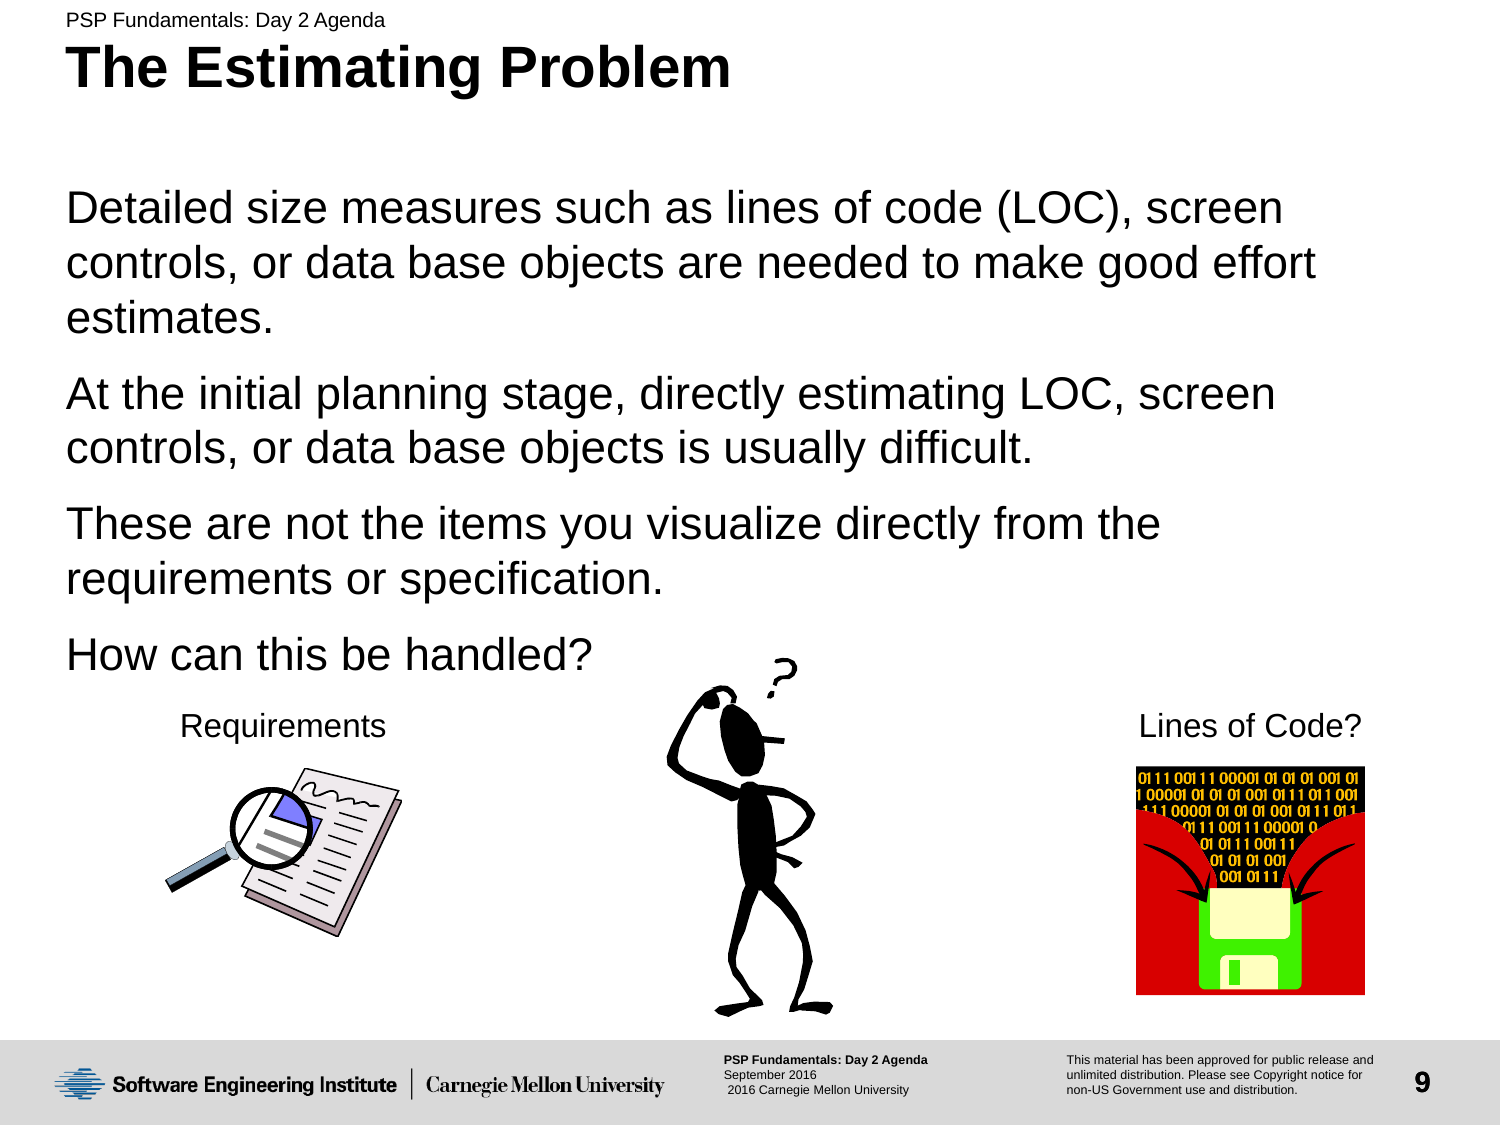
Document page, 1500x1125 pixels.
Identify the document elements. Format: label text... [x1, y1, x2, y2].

list Detailed size measures such as lines of code (LOC), screen controls, or data base objects are needed to make good effort estimates. At the initial planning stage, directly estimating LOC, screen controls, or data base objects is usually difficult. These are not the items you visualize directly from the requirements or specification. How can this be handled? [65, 177, 1431, 1000]
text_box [1123, 696, 1378, 995]
picture [666, 657, 834, 1017]
title The Estimating Problem [65, 37, 1430, 148]
picture [46, 1061, 673, 1104]
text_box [164, 696, 403, 937]
